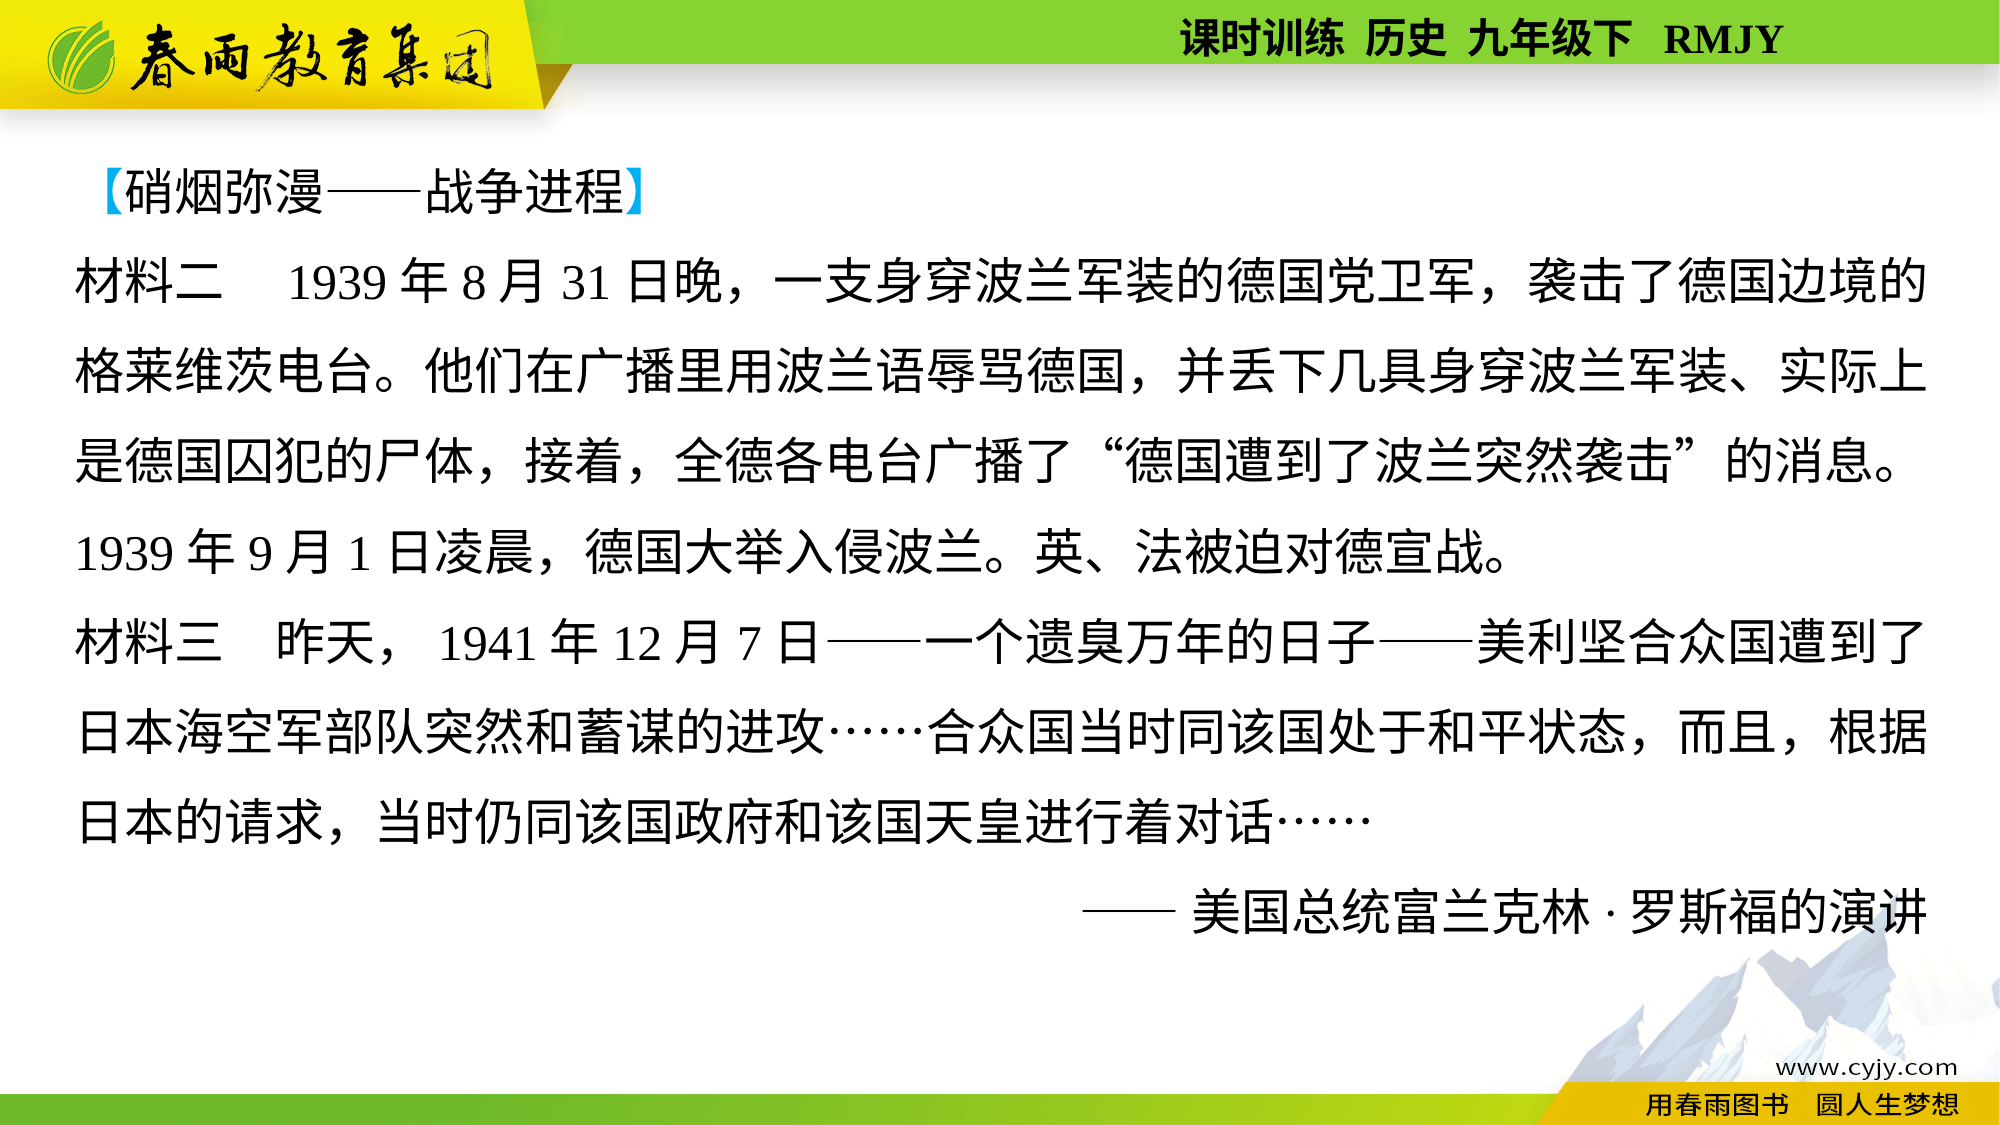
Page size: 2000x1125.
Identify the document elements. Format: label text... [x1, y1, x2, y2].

list 【硝烟弥漫——战争进程】 材料二 1939年8月31日晚，一支身穿波兰军装的德国党卫军，袭击了德国边境的格莱维茨电台。他们在广播里用波兰语辱骂德国，并丢下几具身穿波兰军装、实际上是德国囚犯的尸体，接着，全德各电台广播了“德国遭到了波兰突然袭击”的消息。1939年9月1日凌晨，德国大举入侵波兰。英、法被迫对德宣战。 材料三 昨天，1941年12月7日——一个遗臭万年的日子——美利坚合众国遭到了日本海空军部队突然和蓄谋的进攻……合众国当时同该国处于和平状态，而且，根据日本的请求，当时仍同该国政府和该国天皇进行着对话…… ——美国总统富兰克林·罗斯福的演讲 [59, 122, 1944, 944]
picture [0, 0, 2000, 1125]
